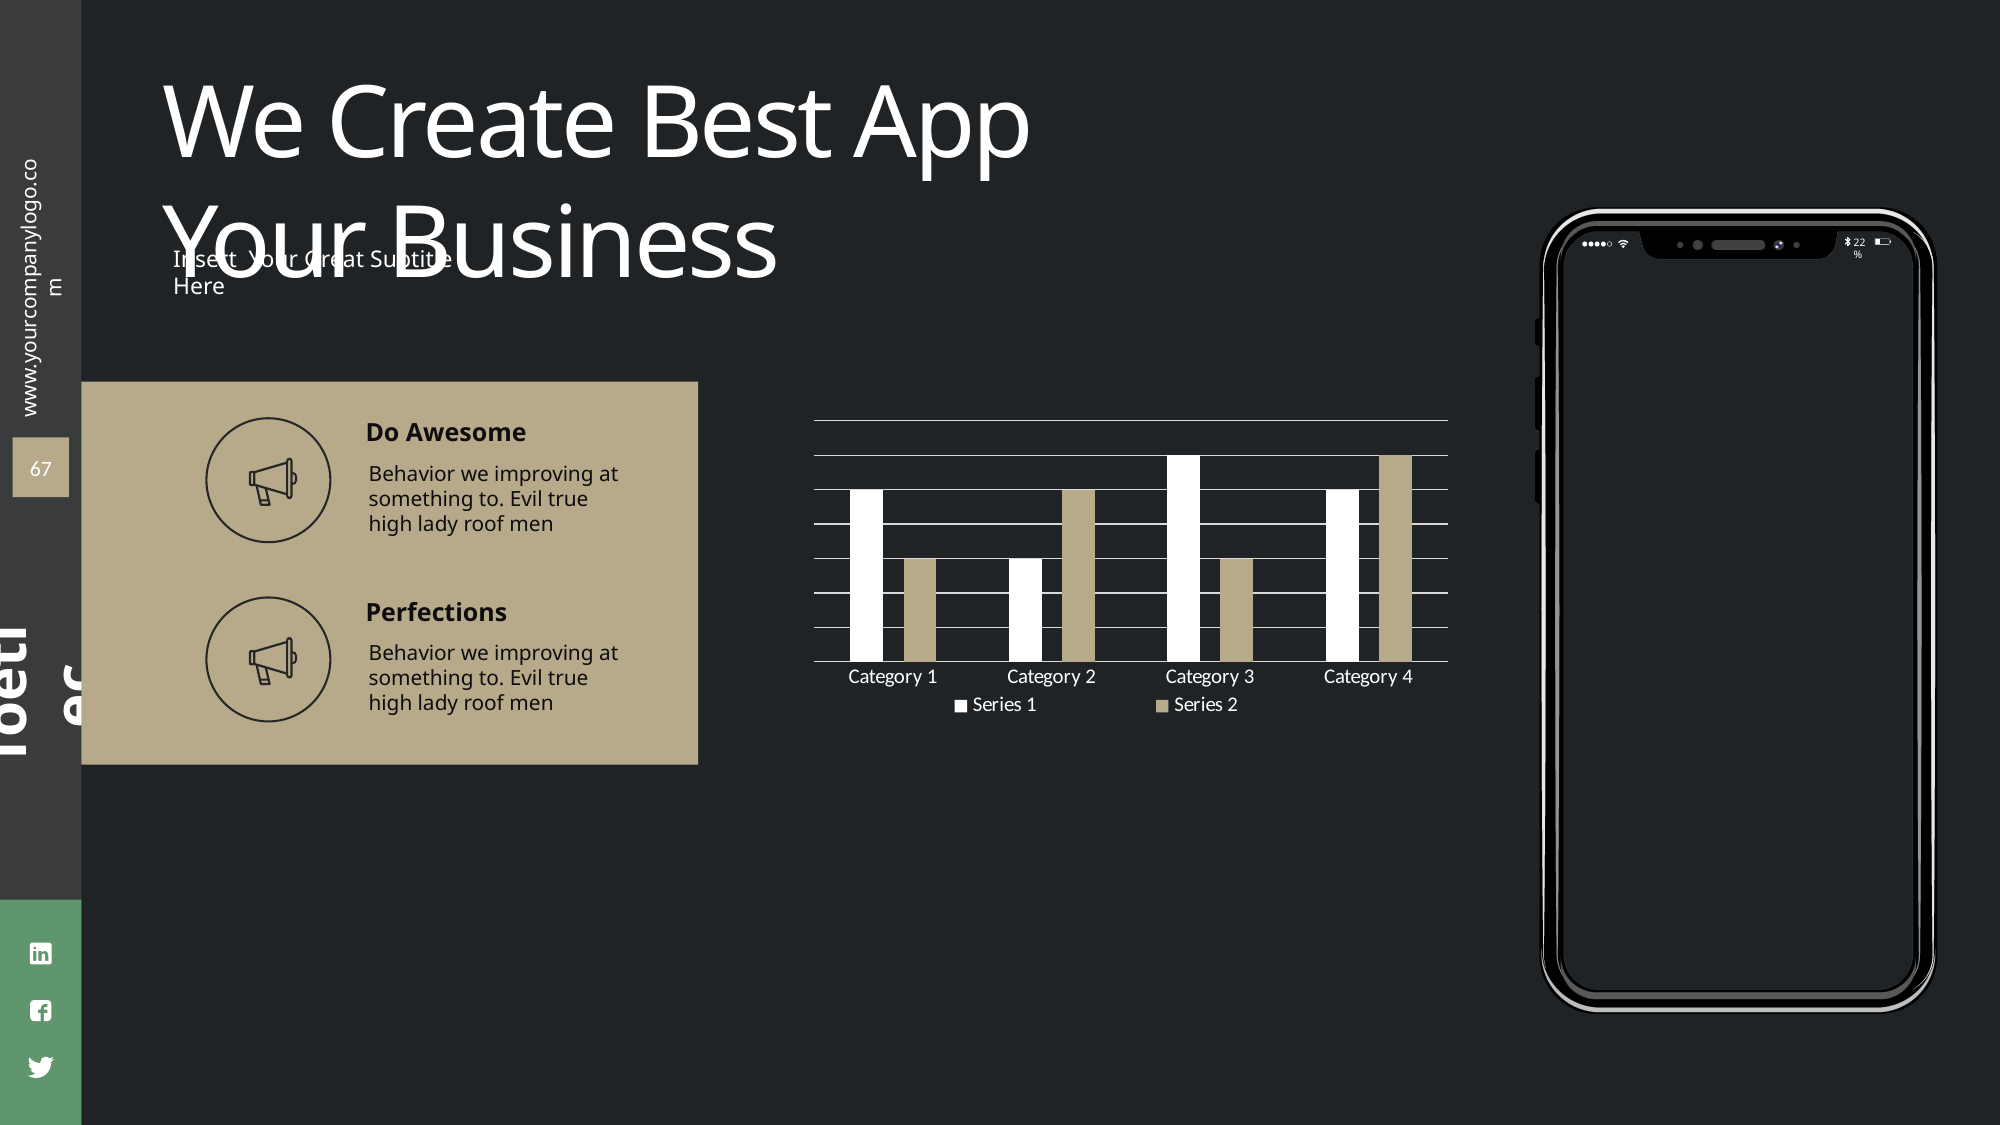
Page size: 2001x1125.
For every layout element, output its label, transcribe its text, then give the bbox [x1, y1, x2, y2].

text_box Perfections [350, 588, 647, 645]
text_box [248, 636, 298, 686]
text_box [205, 417, 332, 544]
picture [698, 381, 1535, 765]
text_box We Create Best App Your Business [147, 117, 1162, 239]
chart [794, 409, 1472, 726]
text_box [1535, 207, 1938, 1014]
text_box Insert Your Great Subtitle Here [158, 237, 512, 307]
slide_number 67 [12, 437, 69, 498]
text_box Do Awesome [350, 409, 647, 465]
text_box [248, 457, 298, 506]
text_box [205, 596, 332, 723]
picture [1555, 218, 1924, 1000]
text_box [80, 381, 699, 766]
text_box Behavior we improving at something to. Evil true high lady roof men [353, 632, 647, 740]
text_box Behavior we improving at something to. Evil true high lady roof men [353, 453, 647, 561]
